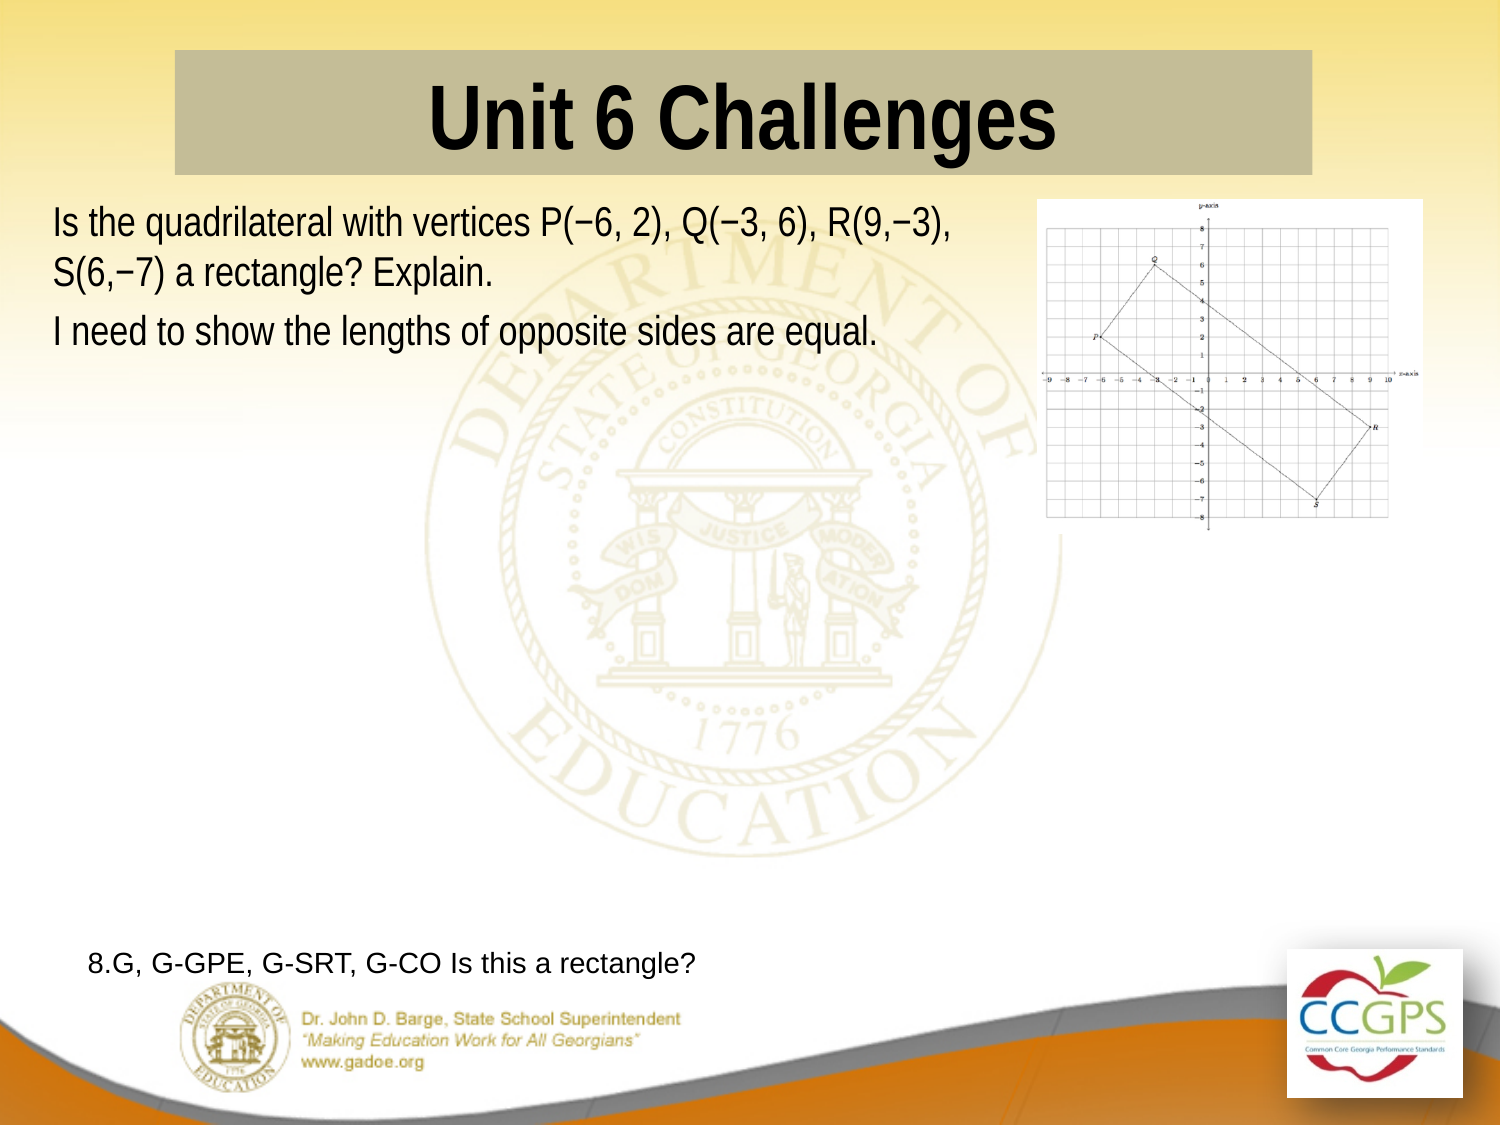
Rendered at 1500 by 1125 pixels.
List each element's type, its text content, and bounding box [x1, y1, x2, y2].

text_box 8.G, G-GPE, G-SRT, G-CO Is this a rectangle? [72, 937, 721, 988]
picture [0, 0, 1500, 1125]
title Unit 6 Challenges [174, 49, 1313, 176]
